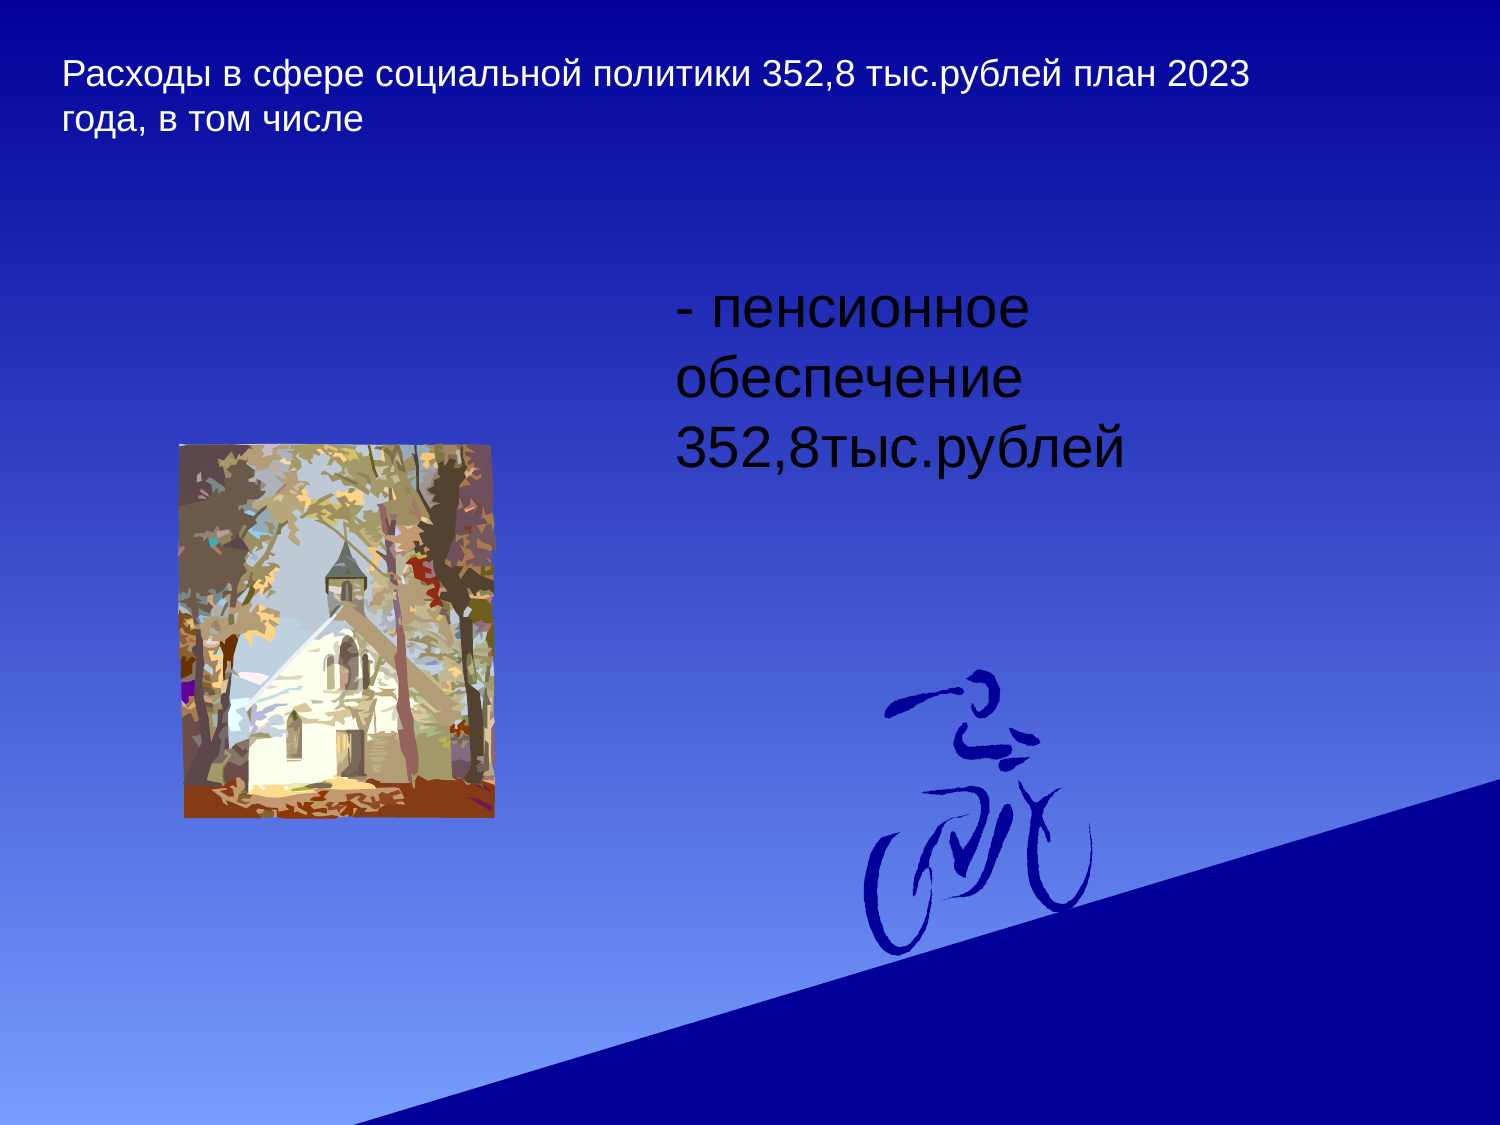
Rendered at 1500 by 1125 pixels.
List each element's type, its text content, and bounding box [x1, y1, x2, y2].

title Расходы в сфере социальной политики 352,8 тыс.рублей план 2023 года, в том числе [46, 0, 1274, 188]
list - пенсионное обеспечение 352,8тыс.рублей [660, 261, 1256, 1001]
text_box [178, 438, 502, 824]
